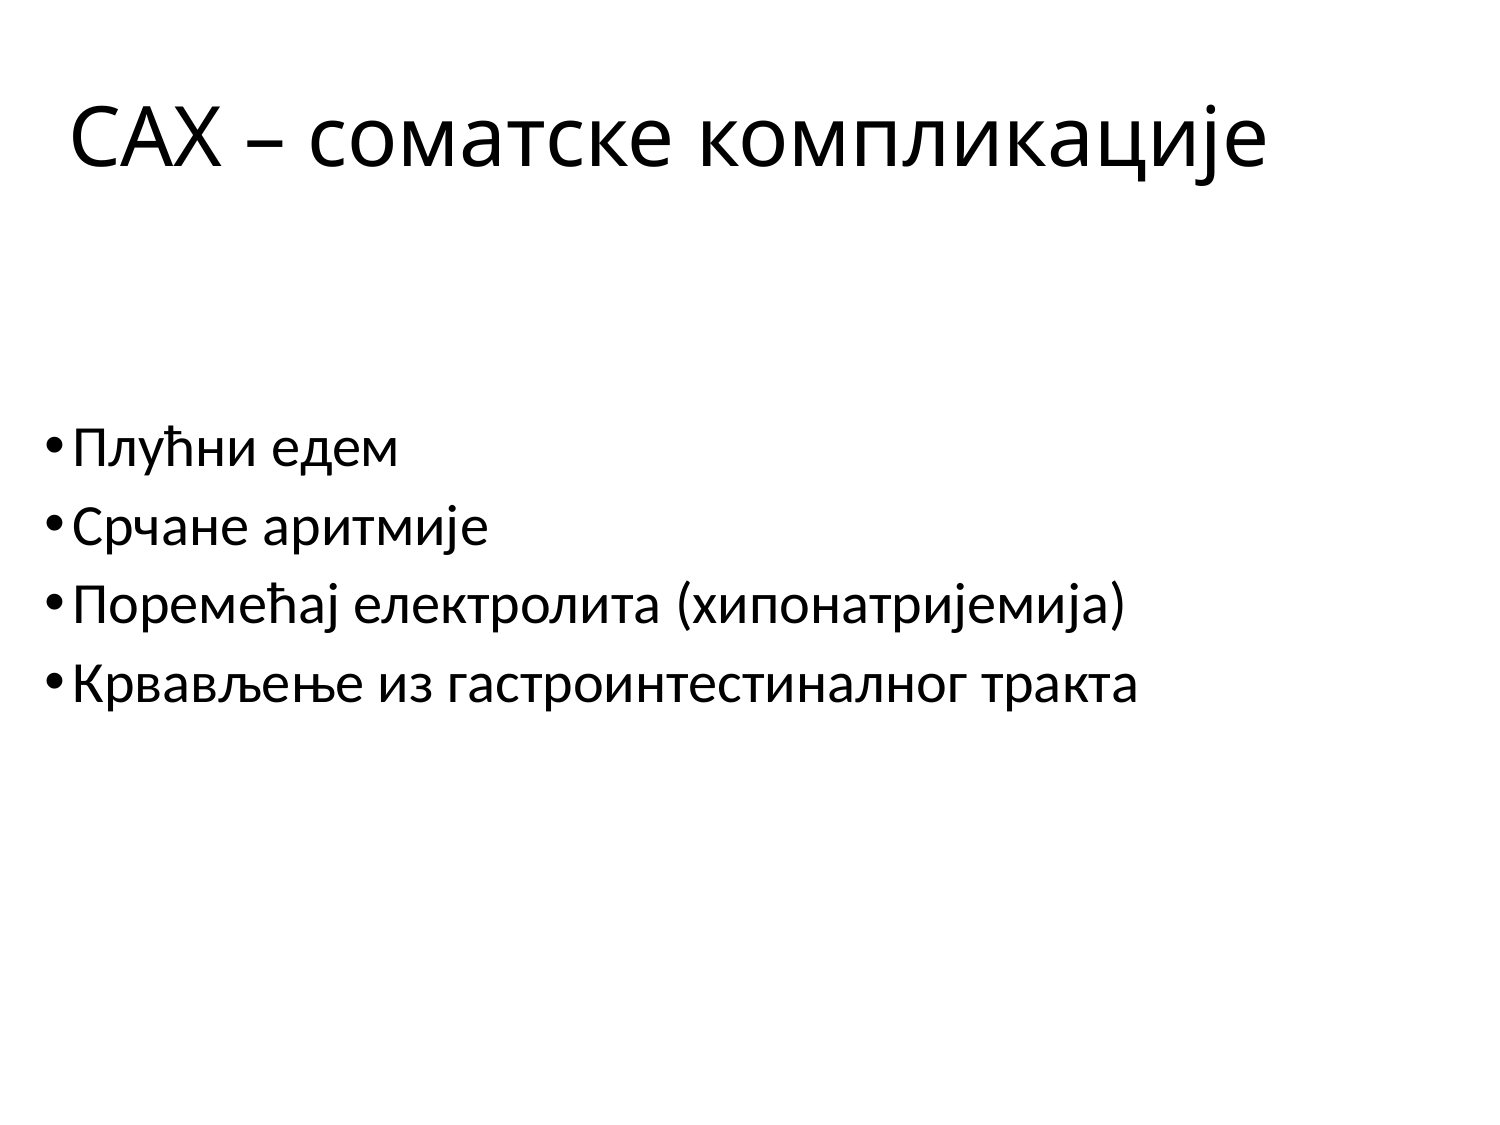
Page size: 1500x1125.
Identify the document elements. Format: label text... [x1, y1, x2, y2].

title САХ – соматске компликације [53, 31, 1347, 249]
list Плућни едем Срчане аритмије Поремећај електролита (хипонатријемија) Крвављење из гастроинтестиналног тракта [29, 408, 1451, 740]
